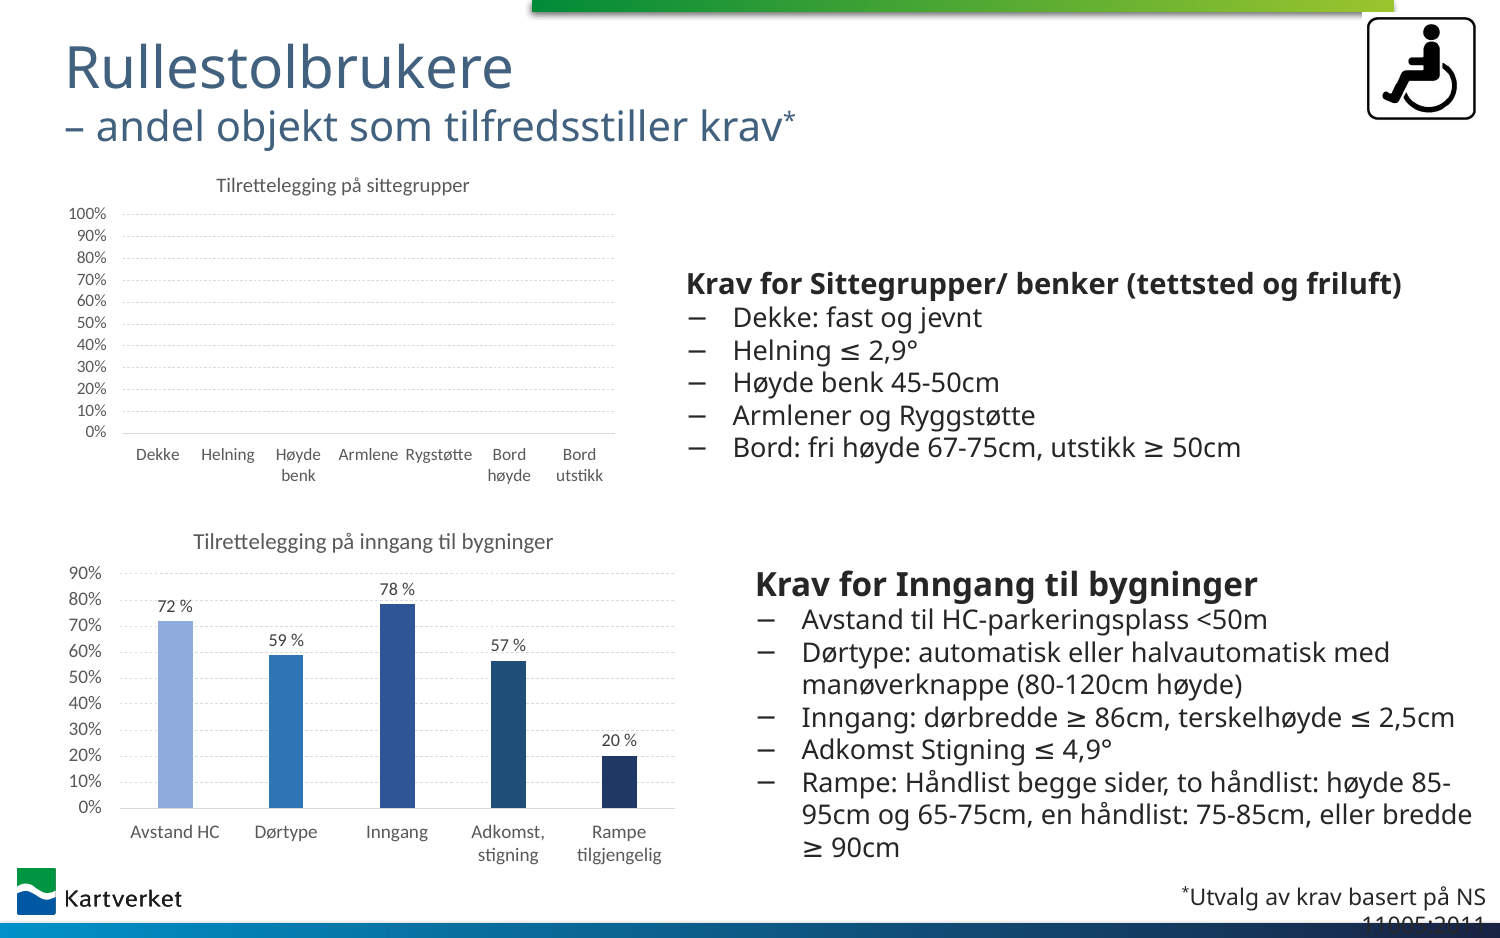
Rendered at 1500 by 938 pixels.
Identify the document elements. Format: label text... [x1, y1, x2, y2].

picture [62, 166, 625, 492]
picture [1362, 12, 1481, 126]
text_box Krav for Sittegrupper/ benker (tettsted og friluft) Dekke: fast og jevnt Helning ≤ 2,9° Høyde benk 45-50cm Armlener og Ryggstøtte Bord: fri høyde 67-75cm, utstikk ≥ 50cm [670, 258, 1418, 471]
picture [62, 520, 686, 874]
text_box *Utvalg av krav basert på NS 11005:2011 [1068, 873, 1500, 938]
text_box Rullestolbrukere – andel objekt som tilfredsstiller krav* [49, 25, 1431, 158]
text_box Krav for Inngang til bygninger Avstand til HC-parkeringsplass <50m Dørtype: automatisk eller halvautomatisk med manøverknappe (80-120cm høyde) Inngang: dørbredde ≥ 86cm, terskelhøyde ≤ 2,5cm Adkomst Stigning ≤ 4,9° Rampe: Håndlist begge sider, to håndlist: høyde 85-95cm og 65-75cm, en håndlist: 75-85cm, eller bredde ≥ 90cm [740, 555, 1491, 870]
